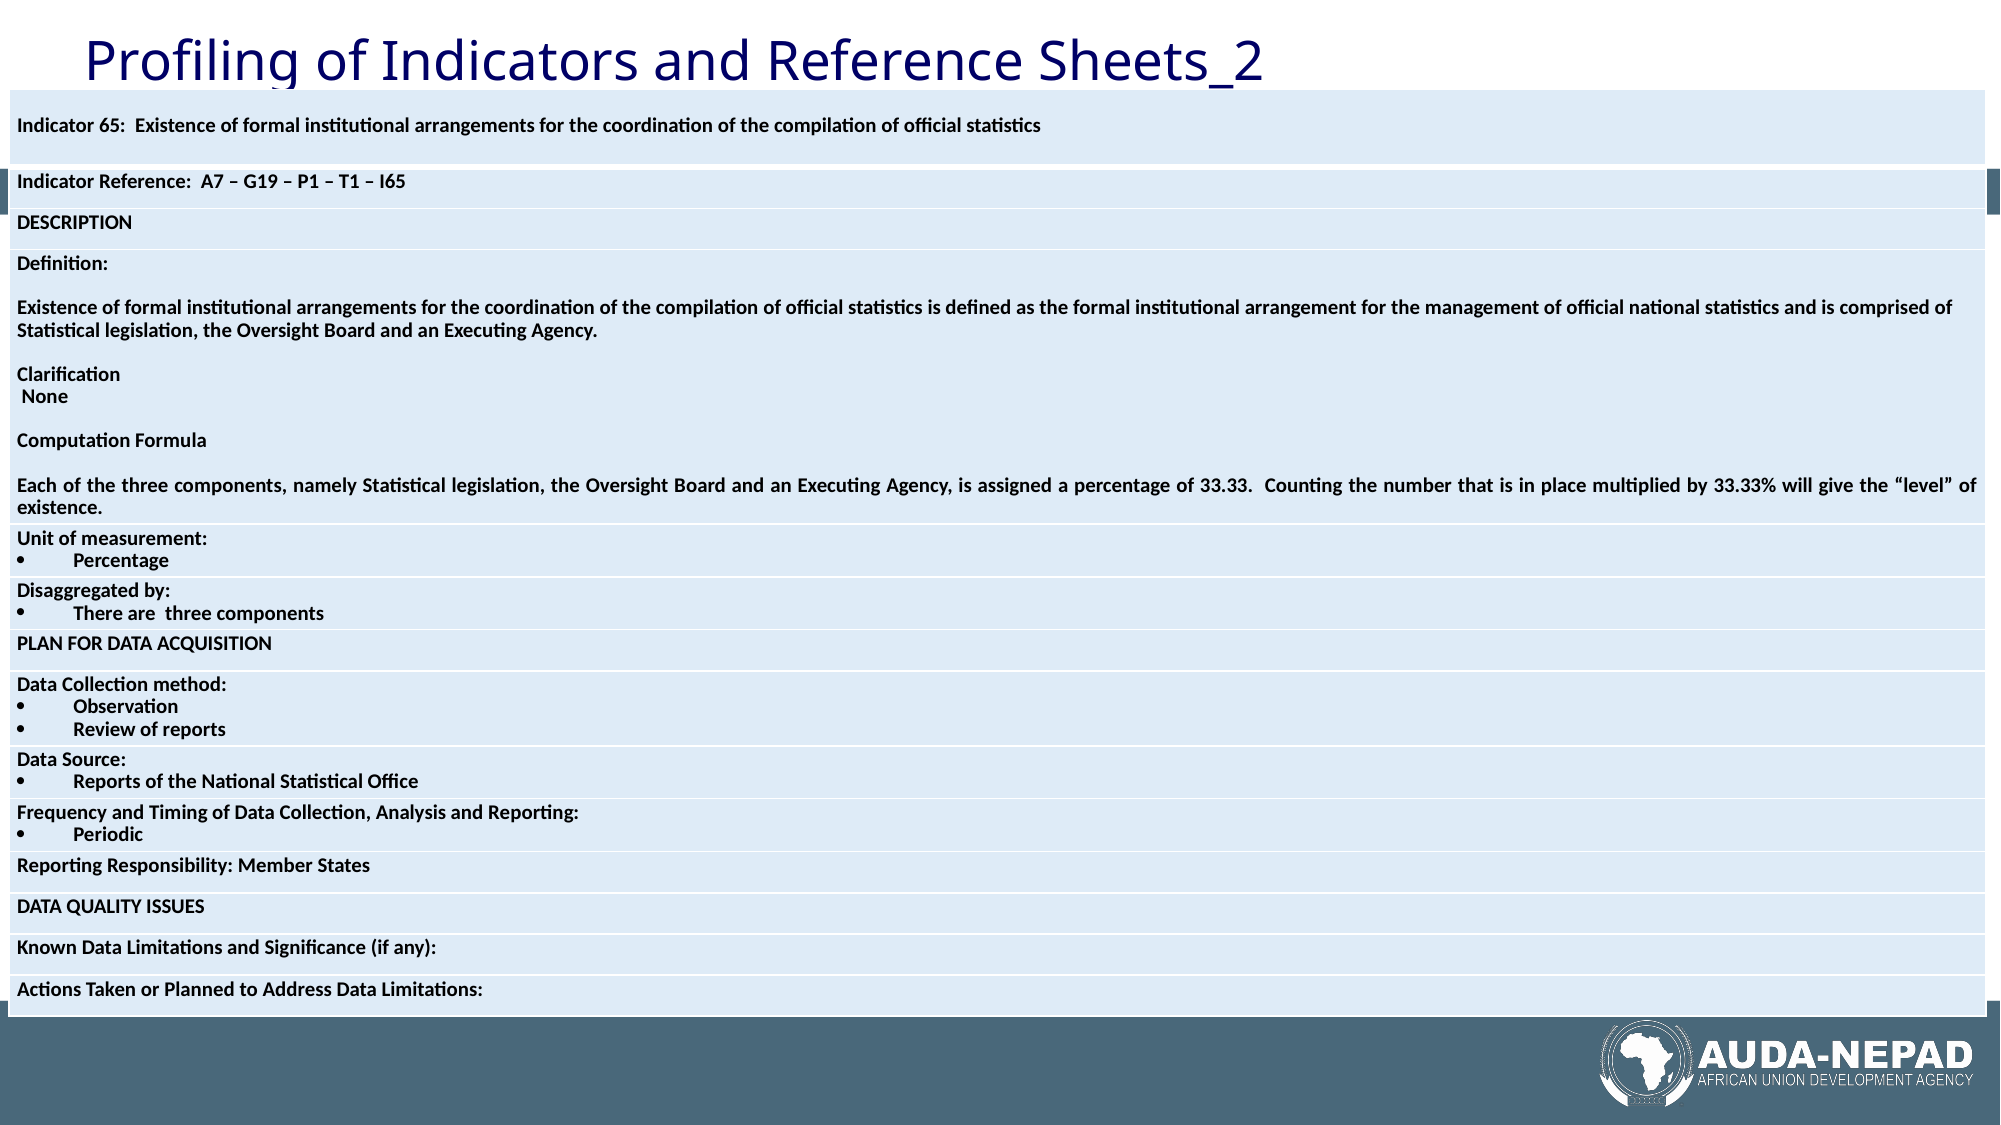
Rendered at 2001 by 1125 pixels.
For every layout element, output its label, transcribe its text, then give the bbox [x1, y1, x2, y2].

picture [1599, 1020, 1974, 1107]
table_cell Definition: Existence of formal institutional arrangements for the coordination of the compilation of official statistics is defined as the formal institutional arrangement for the management of official national statistics and is comprised of Statistical legislation, the Oversight Board and an Executing Agency. Clarification None Computation Formula Each of the three components, namely Statistical legislation, the Oversight Board and an Executing Agency, is assigned a percentage of 33.33. Counting the number that is in place multiplied by 33.33% will give the “level” of existence. [10, 250, 1985, 523]
table_cell PLAN FOR DATA ACQUISITION [10, 630, 1985, 670]
table_cell Known Data Limitations and Significance (if any): [10, 935, 1985, 974]
table_cell Data Collection method: Observation Review of reports [10, 672, 1985, 745]
table_cell Reporting Responsibility: Member States [10, 852, 1985, 892]
table_cell DESCRIPTION [10, 209, 1985, 249]
title Profiling of Indicators and Reference Sheets_2 [69, 24, 1935, 89]
table_cell Unit of measurement: Percentage [10, 525, 1985, 576]
table_cell Actions Taken or Planned to Address Data Limitations: [10, 976, 1985, 1015]
table_cell Disaggregated by: There are three components [10, 578, 1985, 629]
table_cell DATA QUALITY ISSUES [10, 894, 1985, 933]
table_cell Indicator Reference: A7 – G19 – P1 – T1 – I65 [10, 170, 1985, 208]
table_cell Frequency and Timing of Data Collection, Analysis and Reporting: Periodic [10, 799, 1985, 851]
table_header Indicator 65: Existence of formal institutional arrangements for the coordination of the compilation of official statistics [10, 90, 1985, 164]
table_cell Data Source: Reports of the National Statistical Office [10, 747, 1985, 798]
